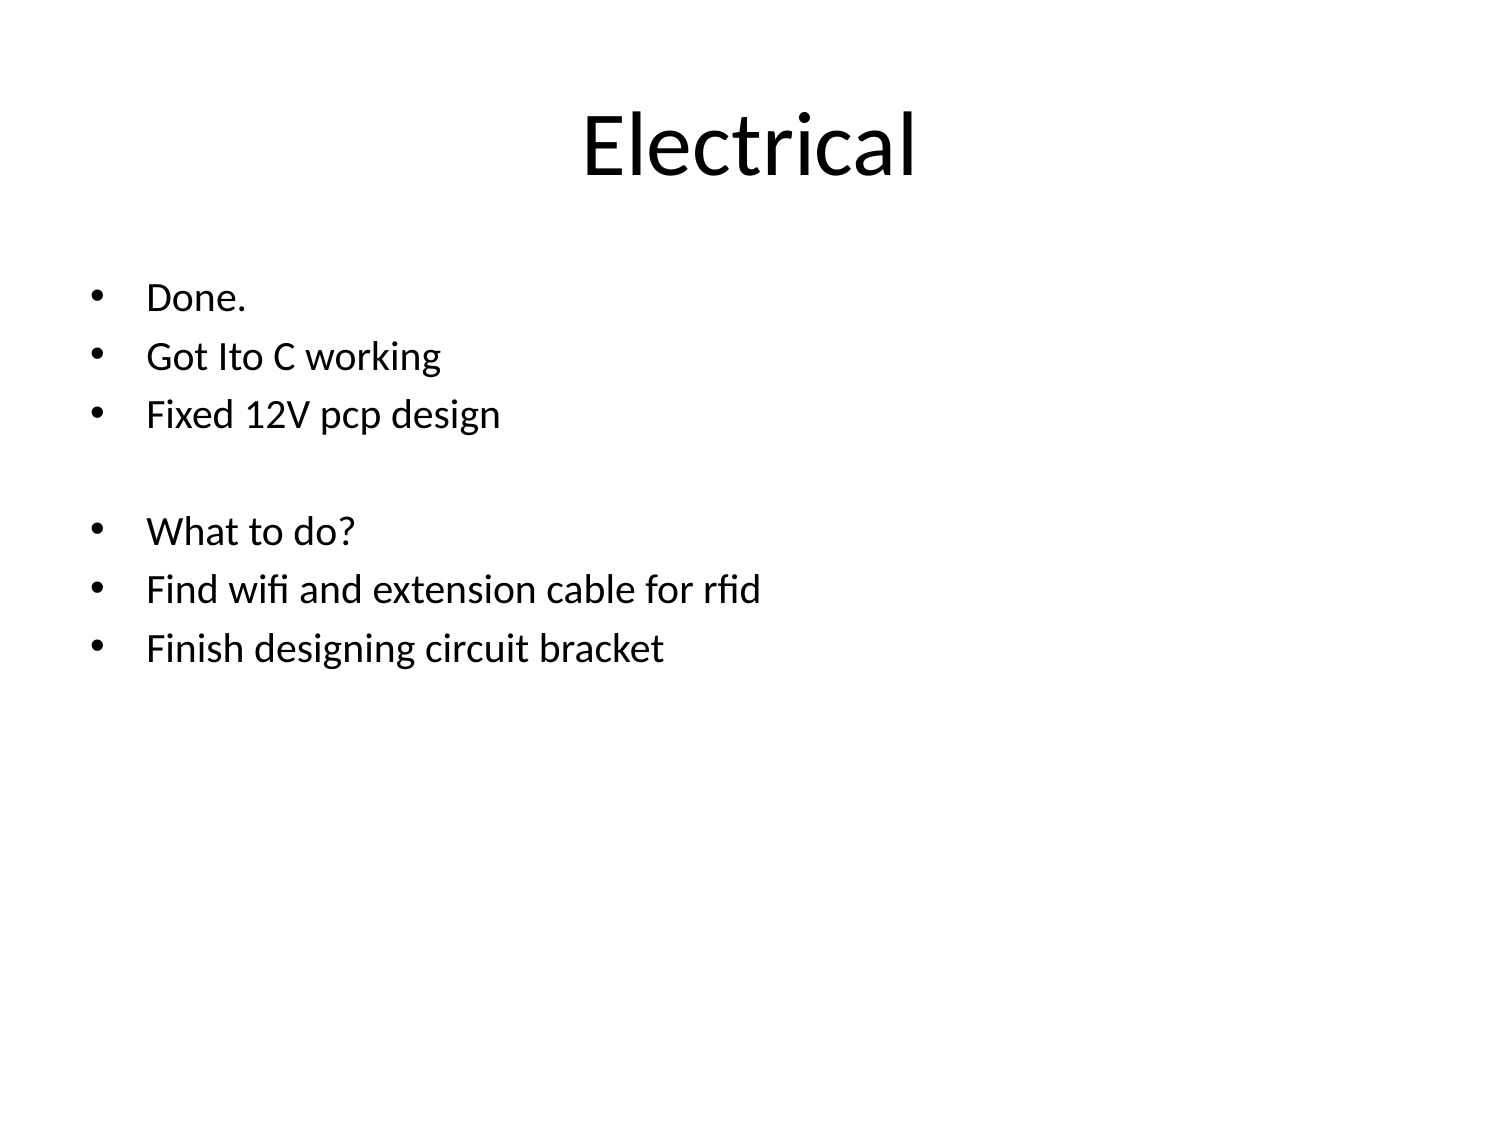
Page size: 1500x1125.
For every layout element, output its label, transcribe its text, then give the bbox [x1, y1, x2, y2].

list Done. Got Ito C working Fixed 12V pcp design What to do? Find wifi and extension cable for rfid Finish designing circuit bracket [75, 262, 1425, 1005]
title Electrical [75, 45, 1425, 233]
